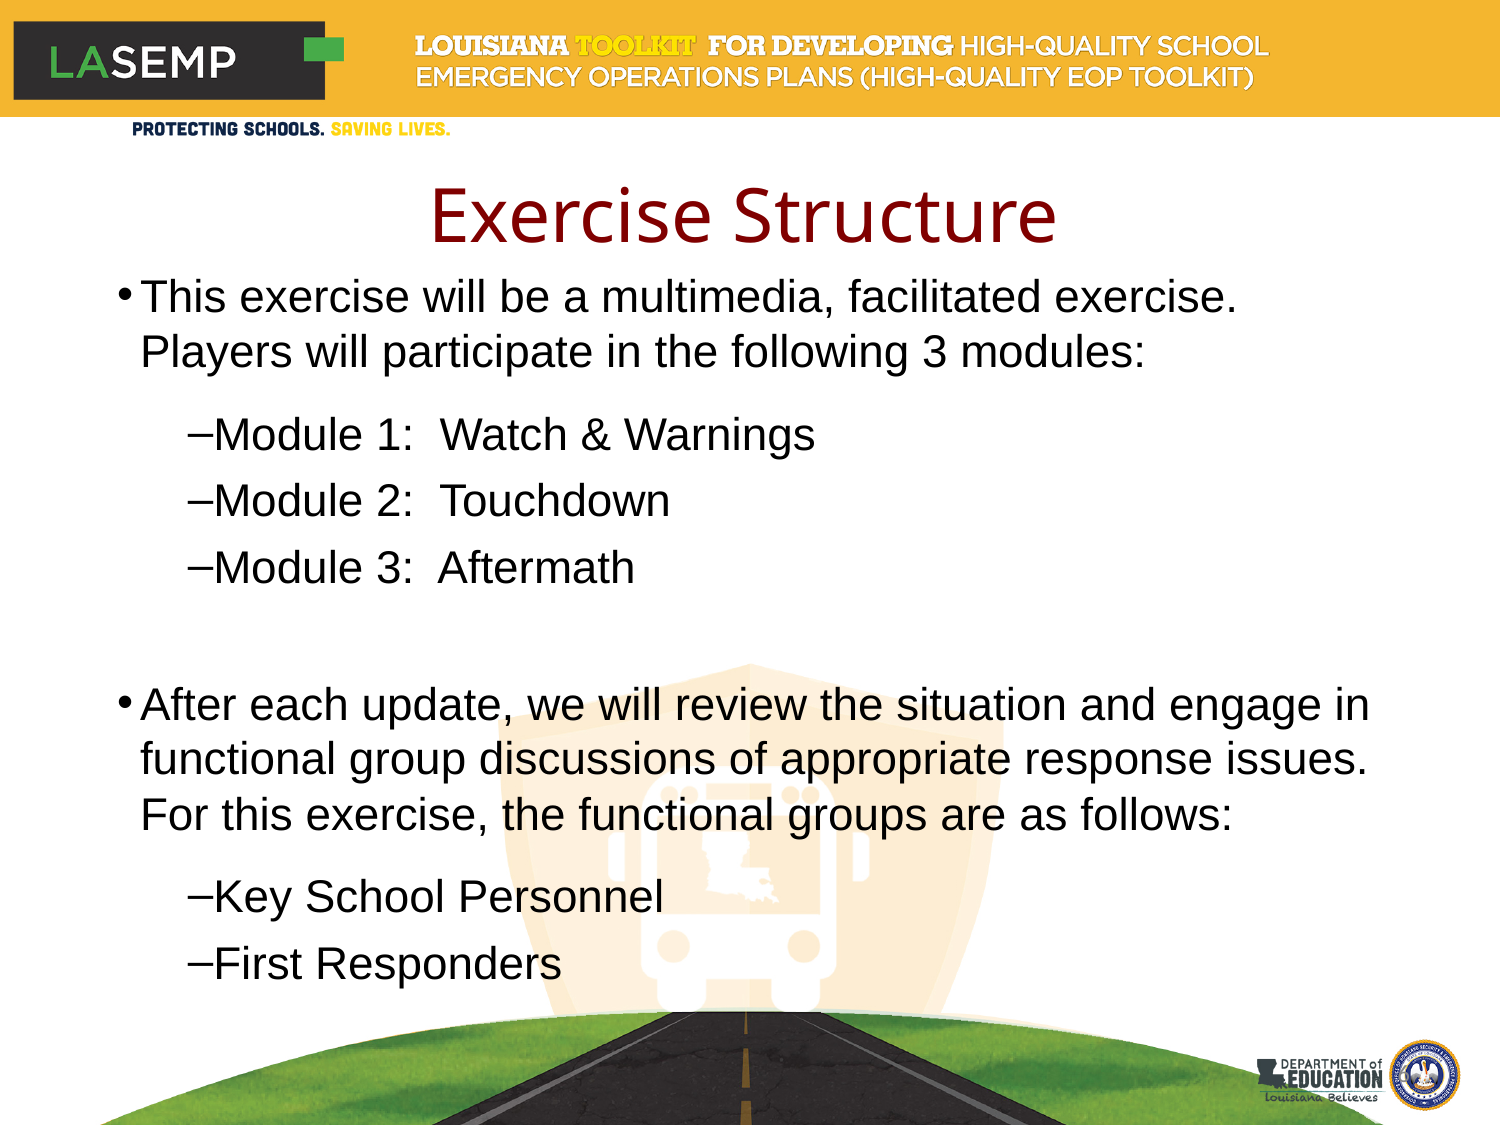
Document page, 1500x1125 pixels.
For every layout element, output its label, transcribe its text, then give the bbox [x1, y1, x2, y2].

picture [0, 0, 1500, 1125]
title Exercise Structure [12, 118, 1475, 307]
slide_number 6 [1074, 1042, 1425, 1103]
list This exercise will be a multimedia, facilitated exercise. Players will participate in the following 3 modules: Module 1: Watch & Warnings Module 2: Touchdown Module 3: Aftermath After each update, we will review the situation and engage in functional group discussions of appropriate response issues. For this exercise, the functional groups are as follows: Key School Personnel First Responders [68, 307, 1419, 855]
